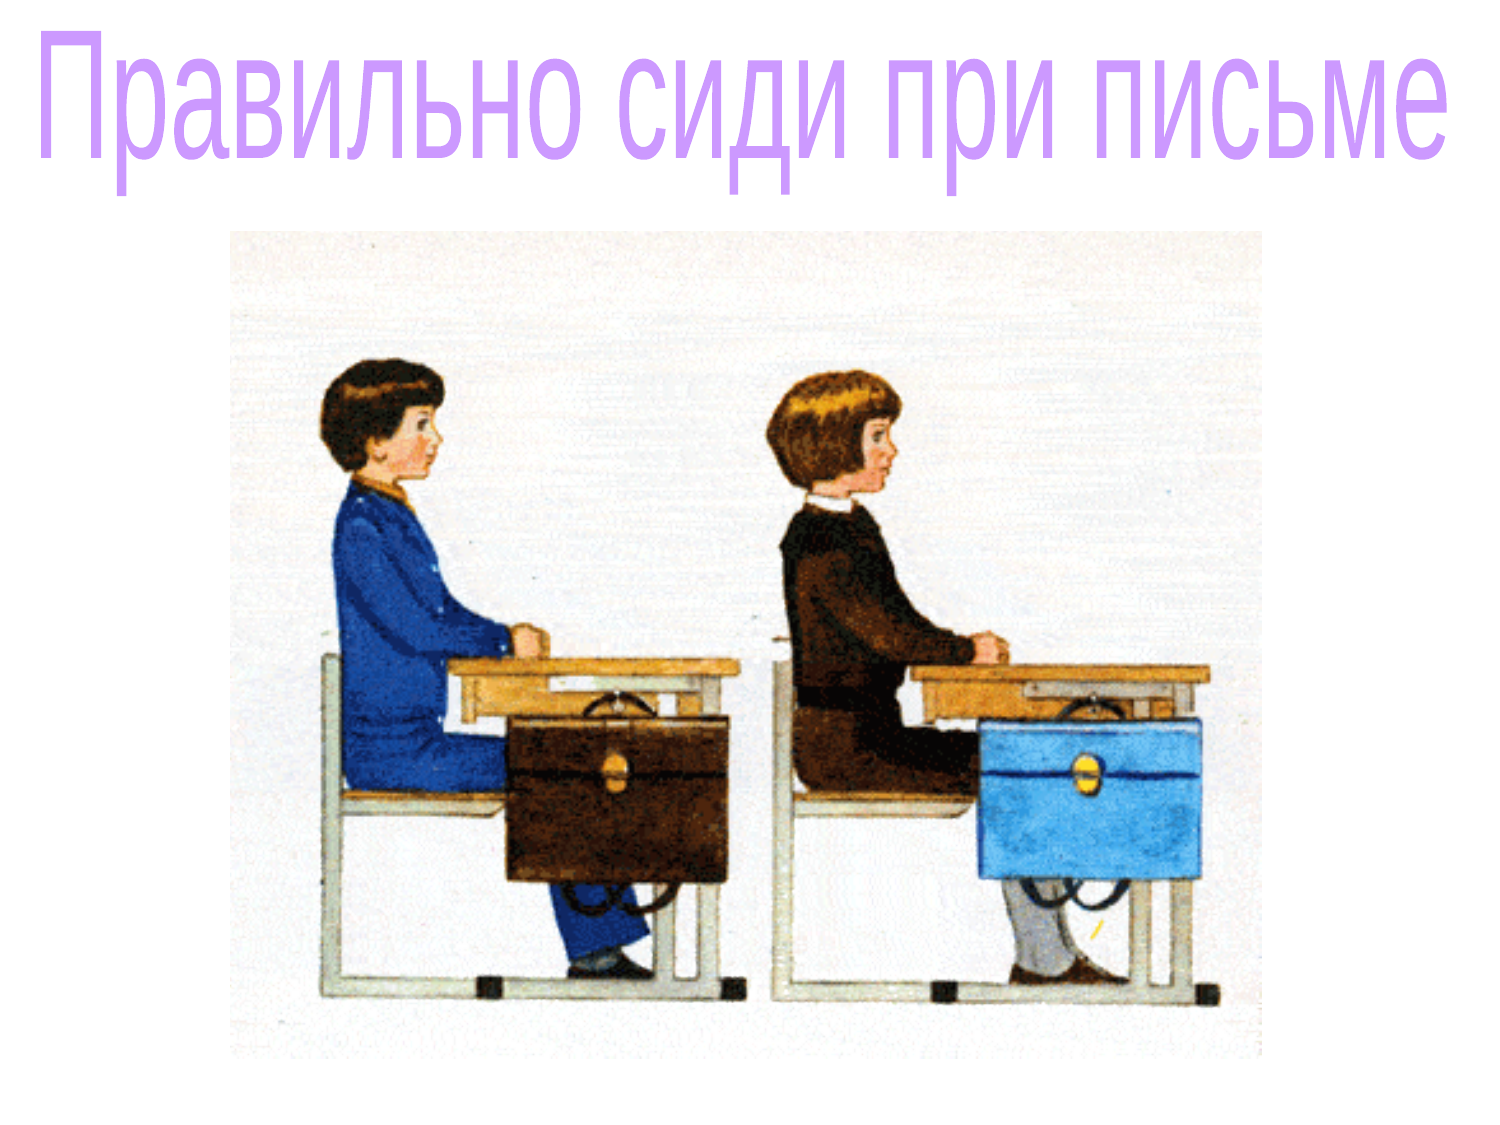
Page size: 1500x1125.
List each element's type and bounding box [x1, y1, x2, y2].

picture [229, 231, 1262, 1059]
